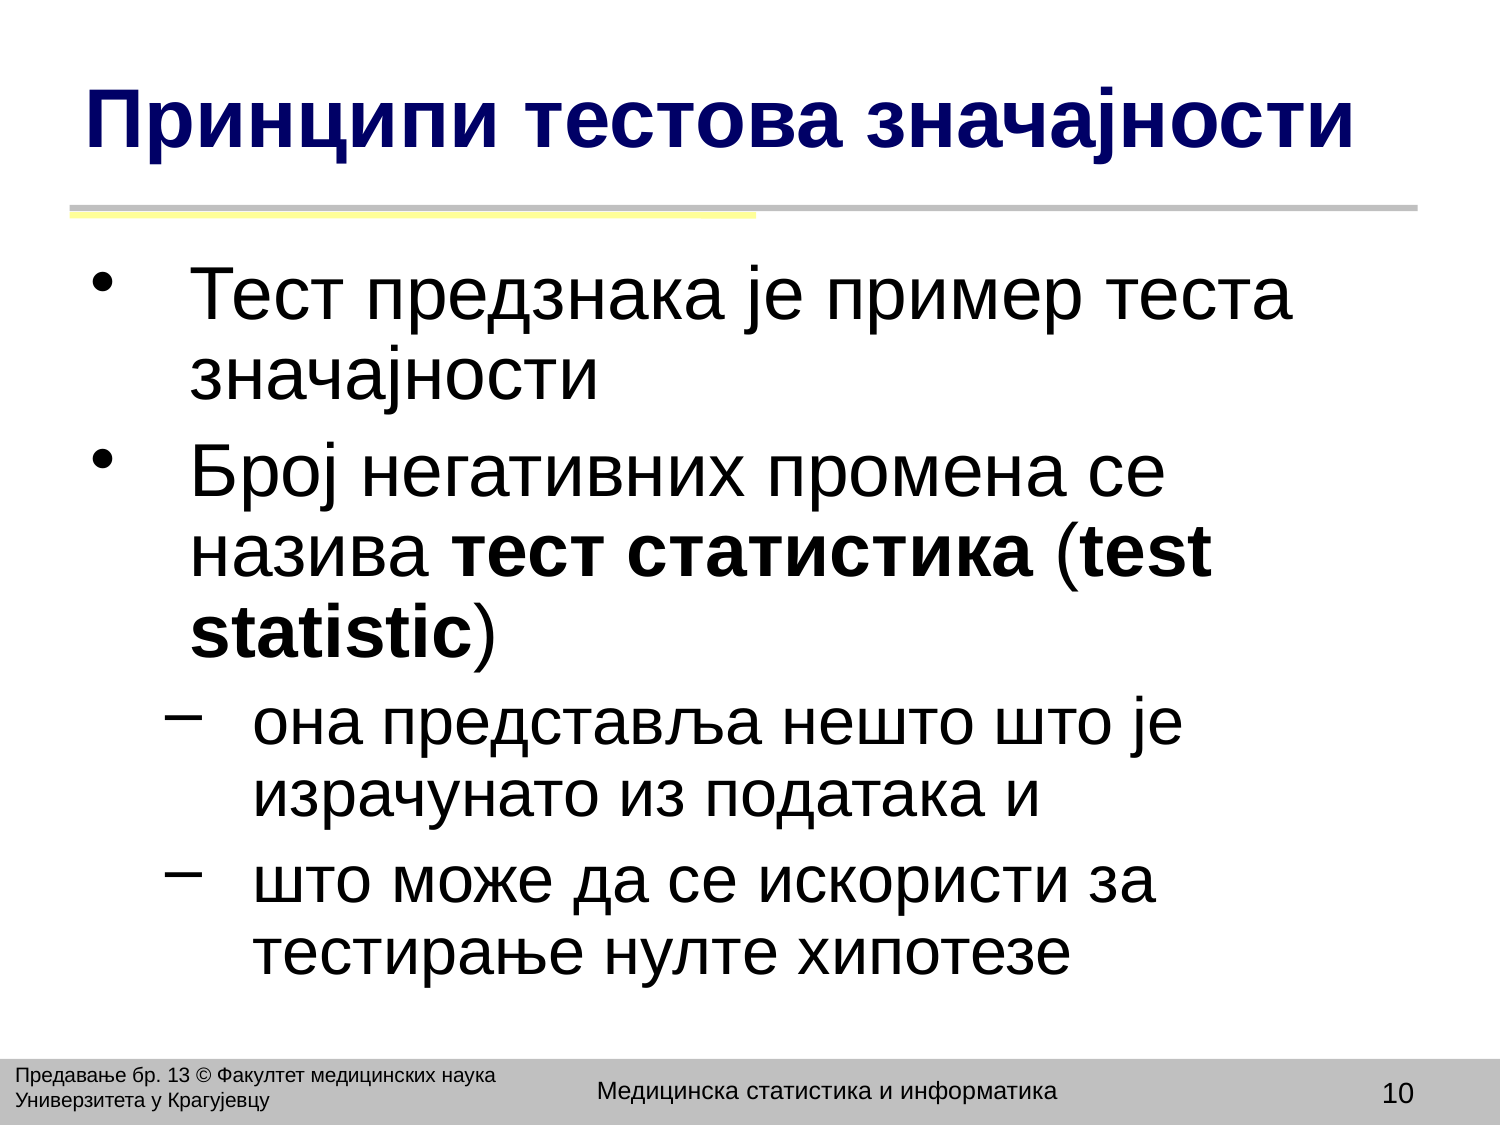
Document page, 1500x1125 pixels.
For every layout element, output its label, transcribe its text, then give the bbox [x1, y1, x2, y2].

slide_number 10 [1164, 1066, 1430, 1125]
footer Медицинска статистика и информатика [512, 1066, 1144, 1125]
slide_number Предавање бр. 13 © Факултет медицинских наука Универзитета у Крагујевцу [0, 1053, 629, 1108]
title Принципи тестова значајности [69, 19, 1426, 208]
list Тест предзнака је пример теста значајности Број негативних промена се назива тест статистика (test statistic) она представља нешто што је израчунато из података и што може да се искористи за тестирање нулте хипотезе [74, 246, 1426, 1023]
